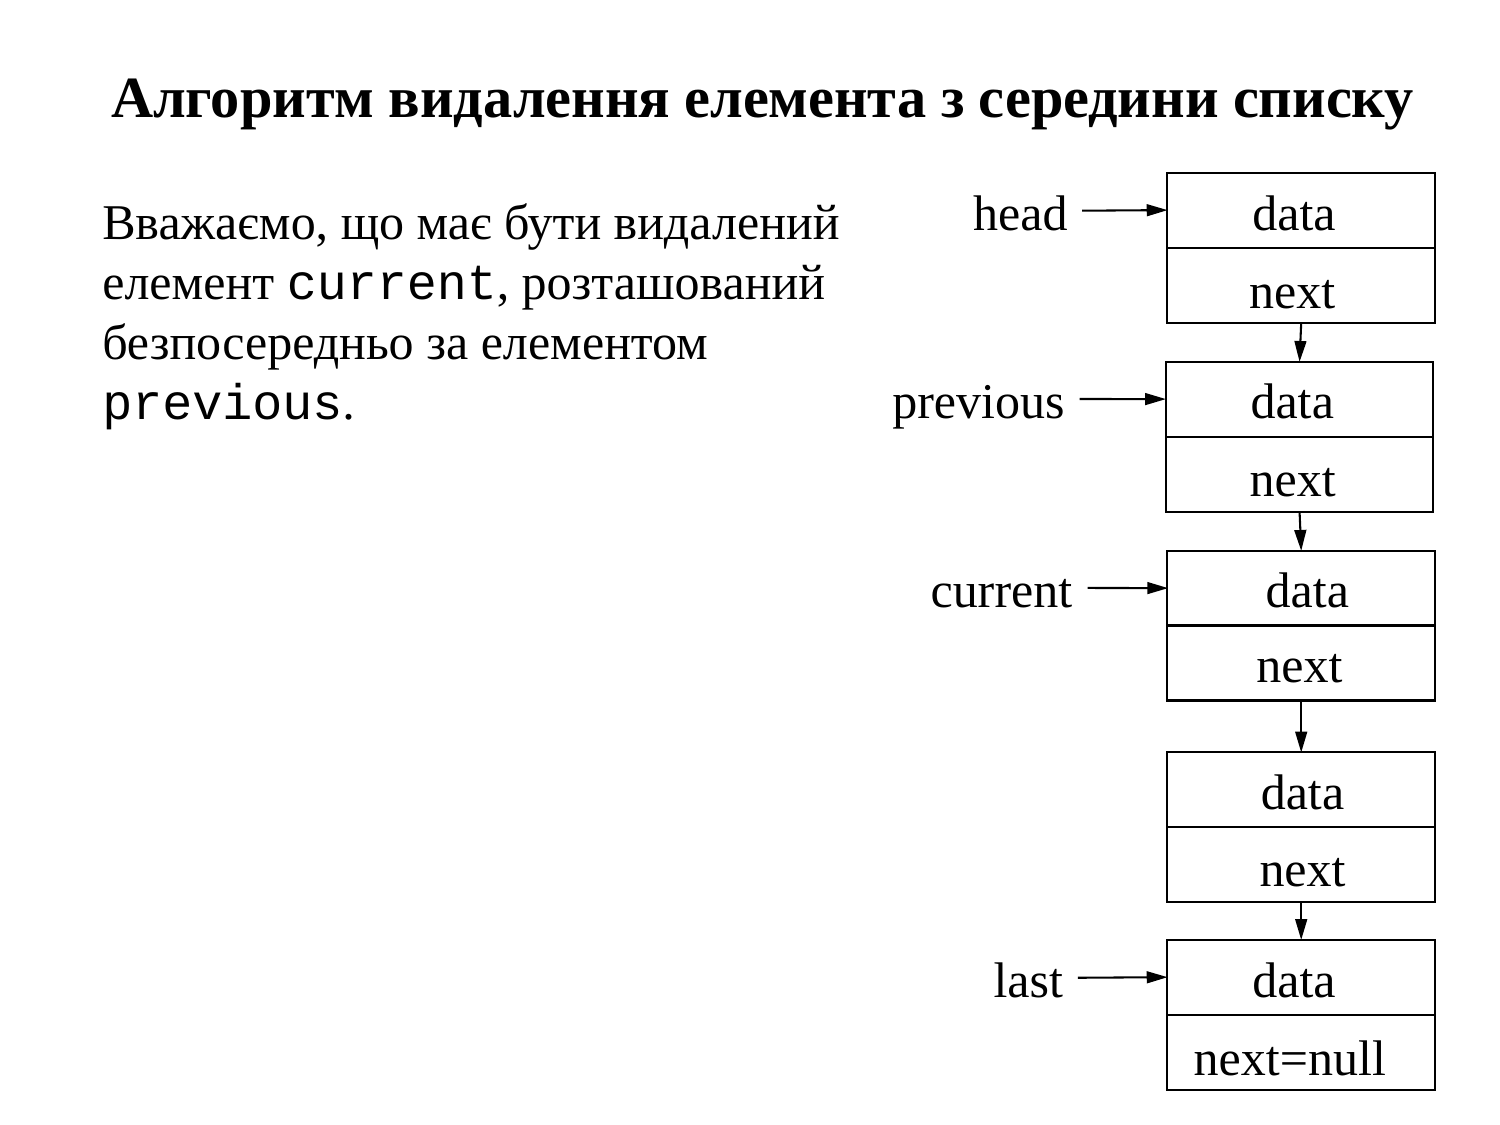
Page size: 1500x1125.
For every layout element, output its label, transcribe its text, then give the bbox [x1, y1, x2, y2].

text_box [876, 172, 1436, 1095]
text_box Вважаємо, що має бути видалений елемент current, розташований безпосередньо за елементом previous. [87, 182, 871, 437]
title Алгоритм видалення елемента з середини списку [49, 37, 1476, 151]
